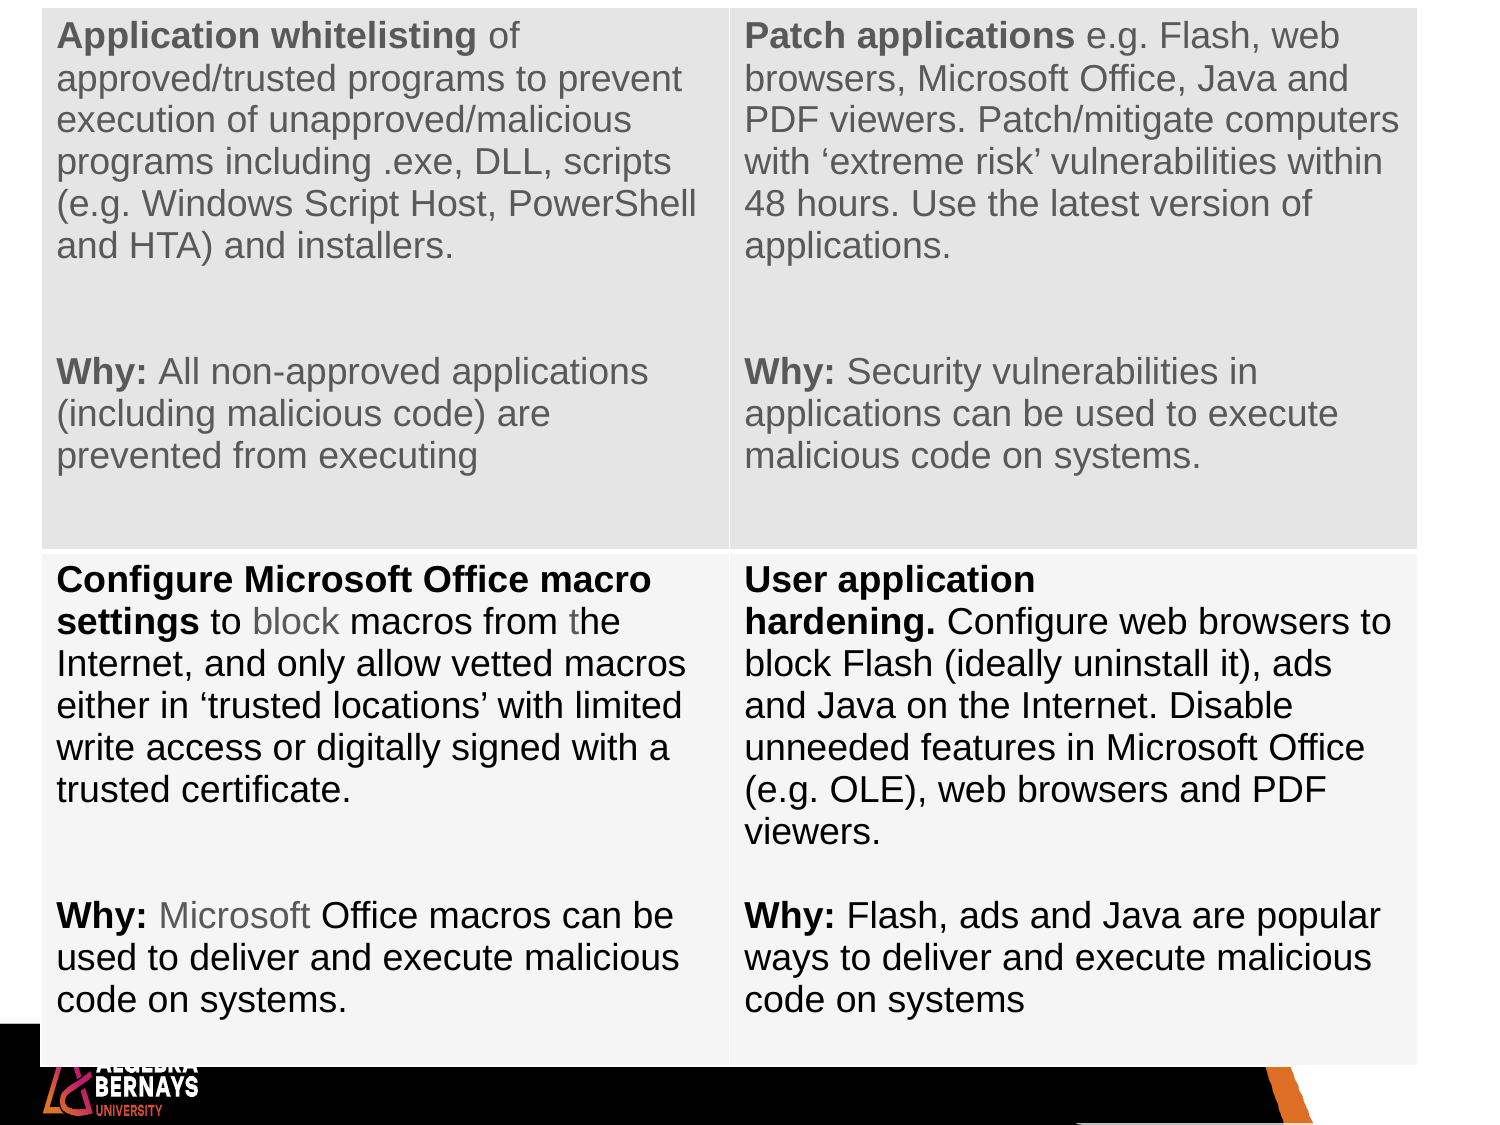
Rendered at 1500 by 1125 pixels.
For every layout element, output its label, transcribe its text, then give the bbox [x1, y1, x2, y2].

table_header Application whitelisting of approved/trusted programs to prevent execution of unapproved/malicious programs including .exe, DLL, scripts (e.g. Windows Script Host, PowerShell and HTA) and installers. Why: All non-approved applications (including malicious code) are prevented from executing [42, 8, 729, 549]
table_cell User application hardening. Configure web browsers to block Flash (ideally uninstall it), ads and Java on the Internet. Disable unneeded features in Microsoft Office (e.g. OLE), web browsers and PDF viewers. Why: Flash, ads and Java are popular ways to deliver and execute malicious code on systems [730, 554, 1417, 1065]
picture [0, 1023, 1468, 1125]
table_cell Configure Microsoft Office macro settings to block macros from the Internet, and only allow vetted macros either in ‘trusted locations’ with limited write access or digitally signed with a trusted certificate. Why: Microsoft Office macros can be used to deliver and execute malicious code on systems. [42, 554, 729, 1065]
table_header Patch applications e.g. Flash, web browsers, Microsoft Office, Java and PDF viewers. Patch/mitigate computers with ‘extreme risk’ vulnerabilities within 48 hours. Use the latest version of applications. Why: Security vulnerabilities in applications can be used to execute malicious code on systems. [730, 8, 1417, 549]
